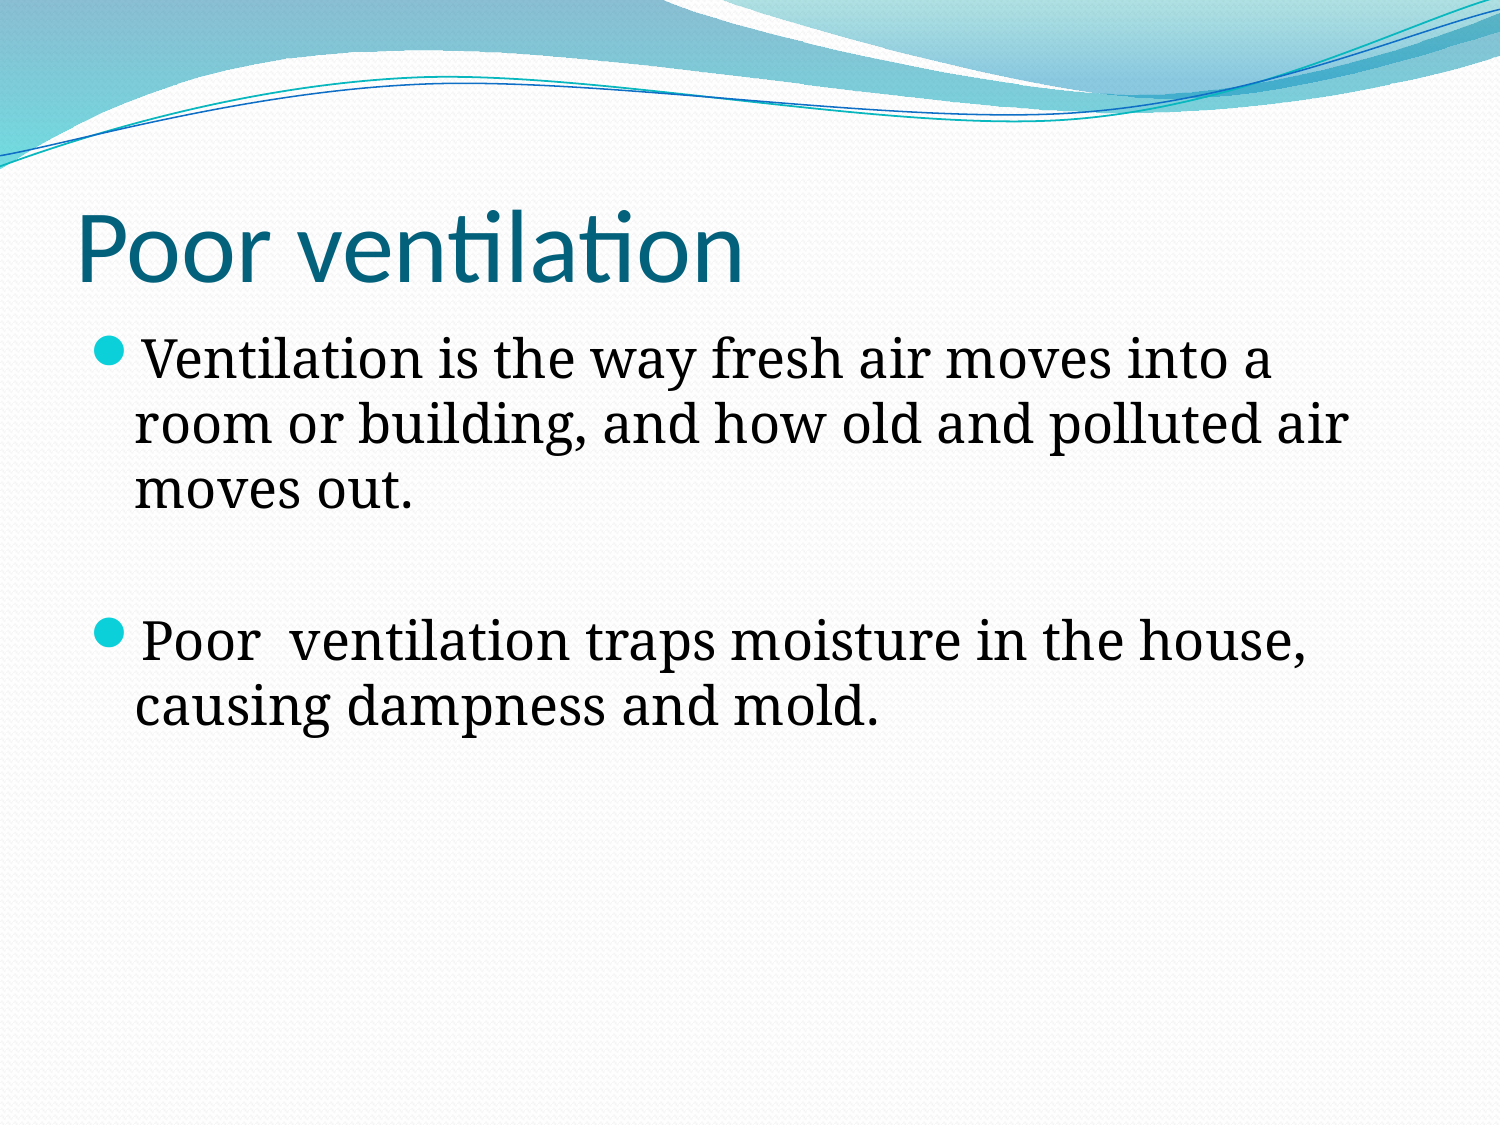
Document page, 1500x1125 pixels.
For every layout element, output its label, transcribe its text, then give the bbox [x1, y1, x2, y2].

list Ventilation is the way fresh air moves into a room or building, and how old and polluted air moves out. Poor ventilation traps moisture in the house, causing dampness and mold. [75, 317, 1425, 1038]
title Poor ventilation [75, 115, 1425, 303]
